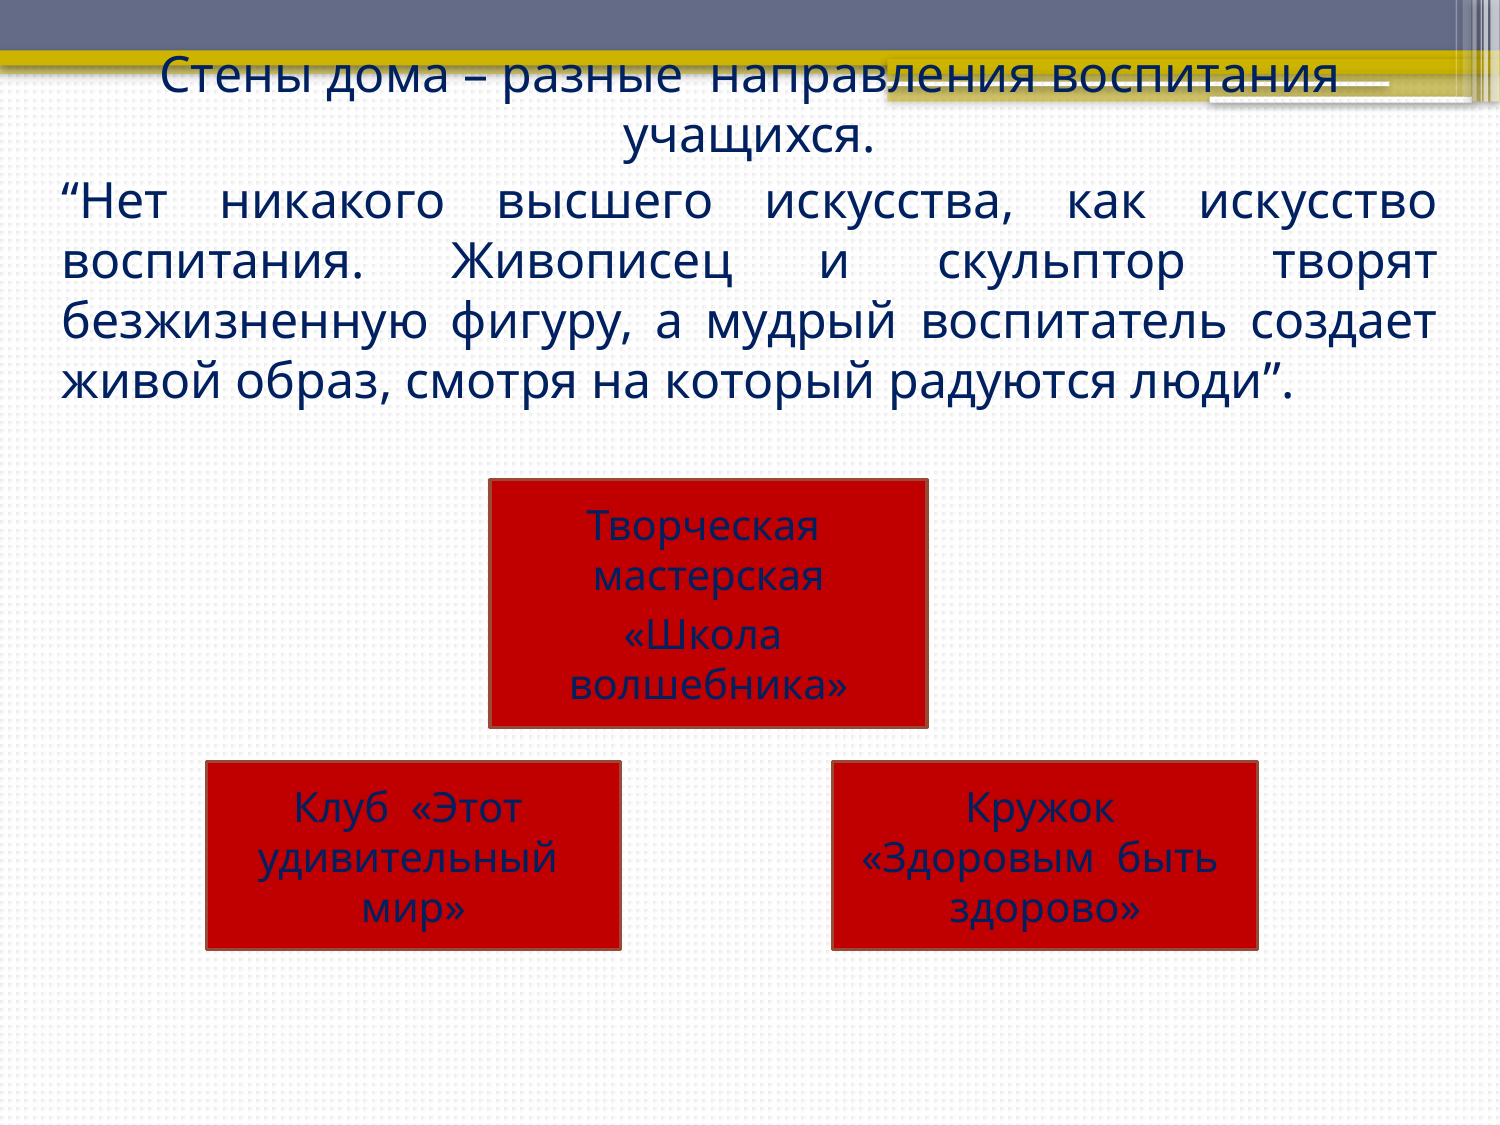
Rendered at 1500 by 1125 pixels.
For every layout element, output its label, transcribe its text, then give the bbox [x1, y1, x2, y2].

text_box Творческая мастерская «Школа волшебника» [488, 478, 929, 729]
text_box Клуб «Этот удивительный мир» [205, 760, 622, 951]
list Стены дома – разные направления воспитания учащихся. “Нет никакого высшего искусства, как искусство воспитания. Живописец и скульптор творят безжизненную фигуру, а мудрый воспитатель создает живой образ, смотря на который радуются люди”. [46, 35, 1454, 481]
text_box Кружок «Здоровым быть здорово» [831, 760, 1259, 951]
